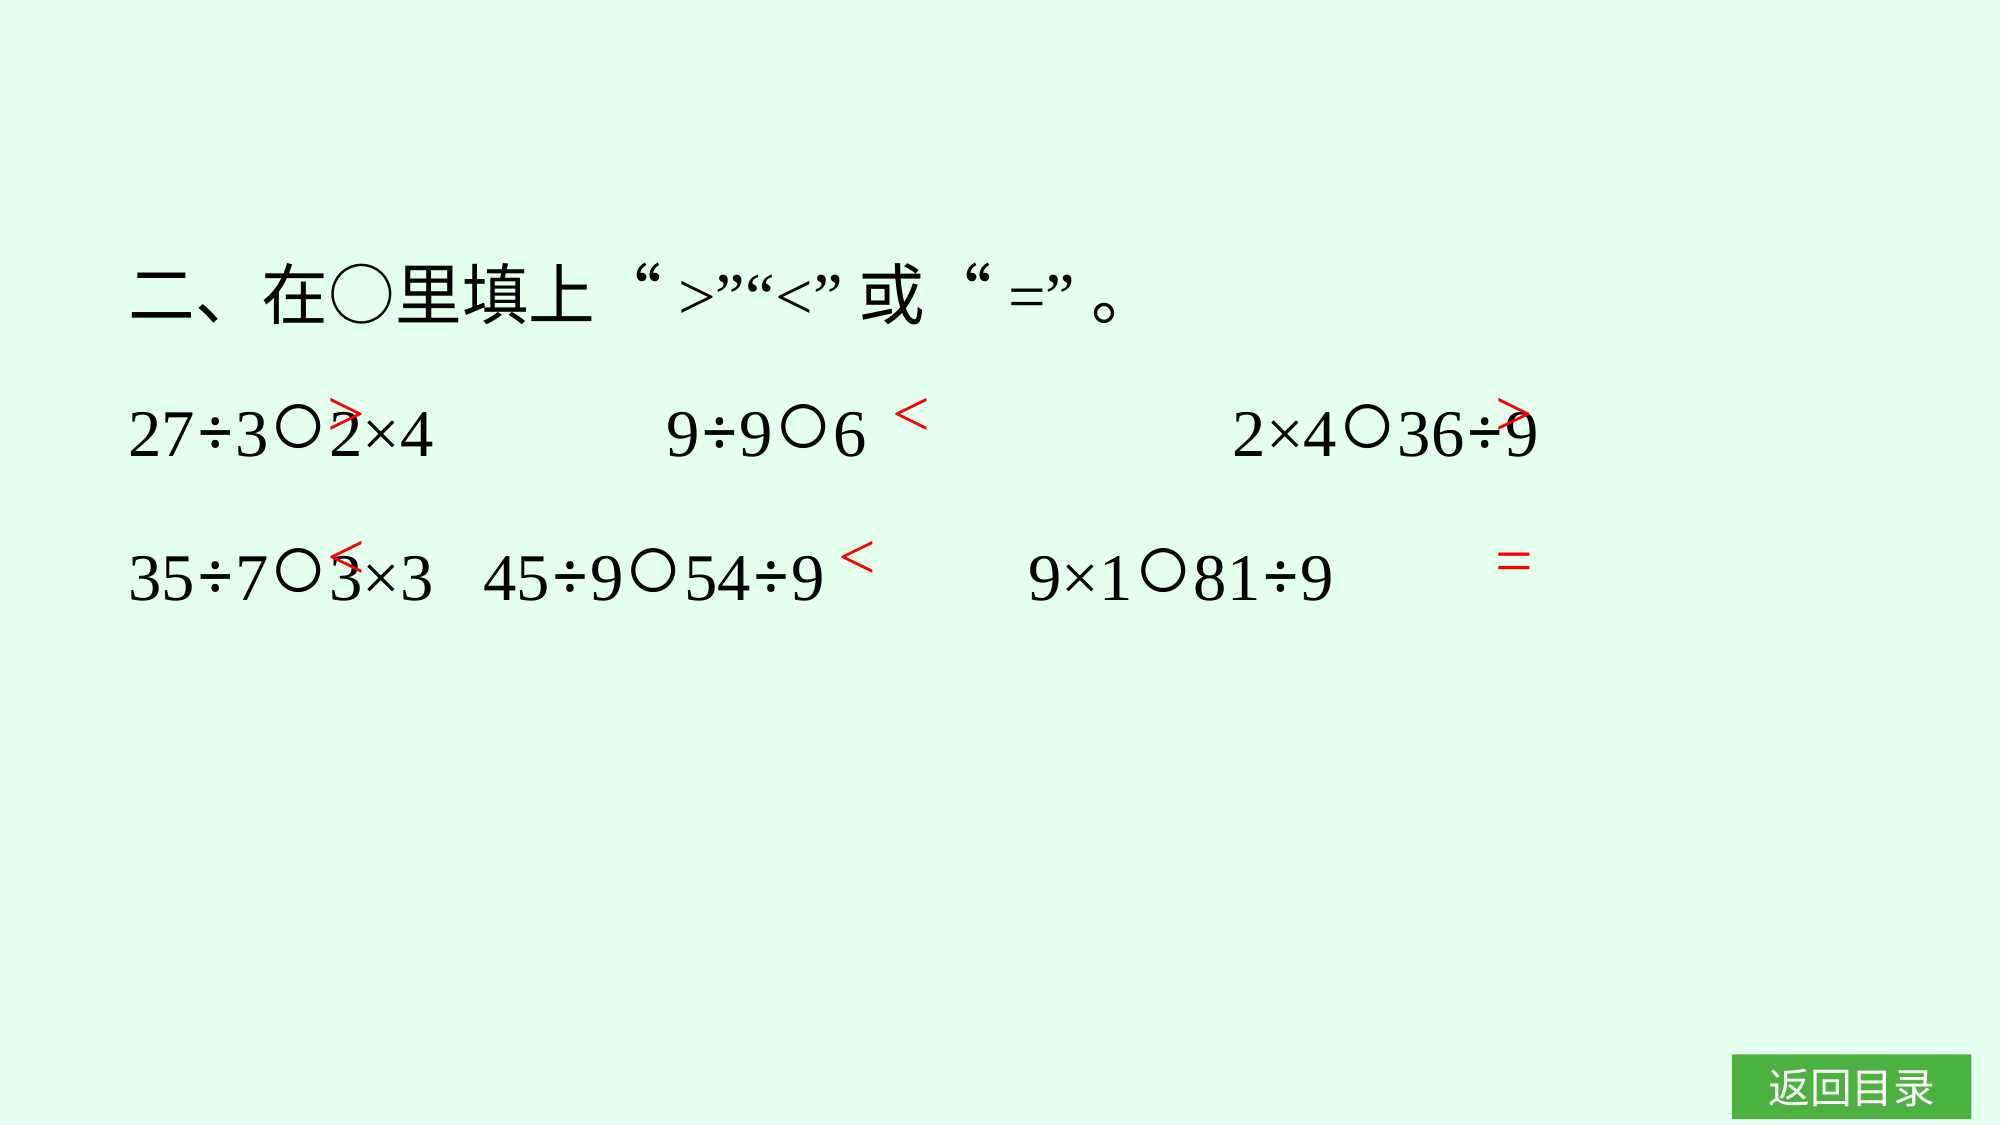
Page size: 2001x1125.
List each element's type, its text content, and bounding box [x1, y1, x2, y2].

text_box < [823, 489, 892, 601]
text_box 二、在○里填上“>”“<”或“=”。 27÷3○2×4 9÷9○6 2×4○36÷9 35÷7○3×3 45÷9○54÷9 9×1○81÷9 [113, 229, 1887, 629]
text_box > [1480, 346, 1549, 458]
text_box < [313, 489, 381, 601]
text_box < [877, 346, 945, 458]
text_box = [1480, 493, 1549, 604]
text_box > [313, 346, 381, 458]
